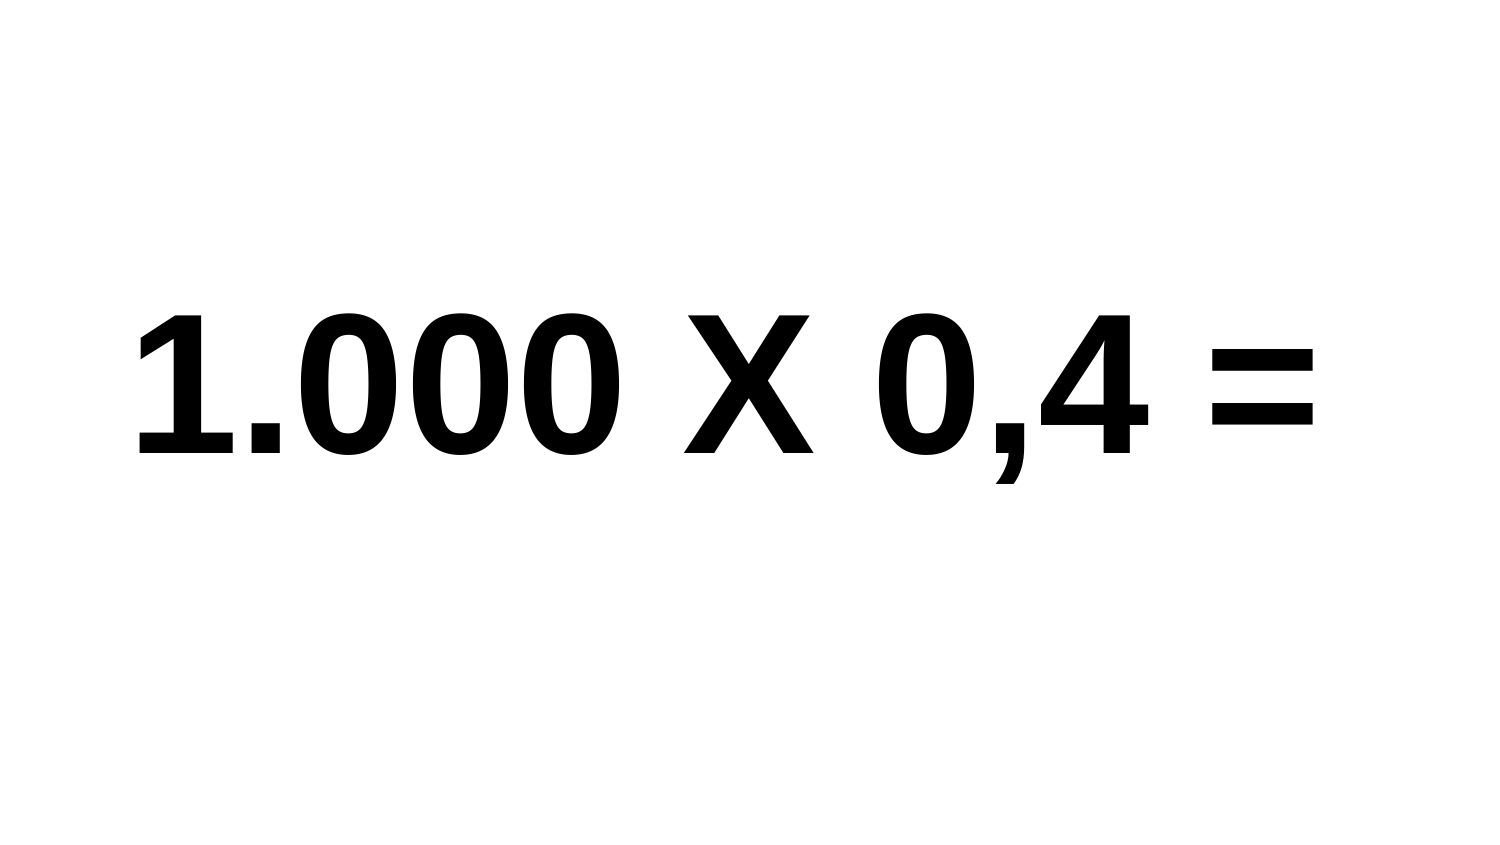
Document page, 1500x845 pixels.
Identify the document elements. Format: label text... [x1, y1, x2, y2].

text_box 1.000 X 0,4 = [112, 318, 1388, 509]
